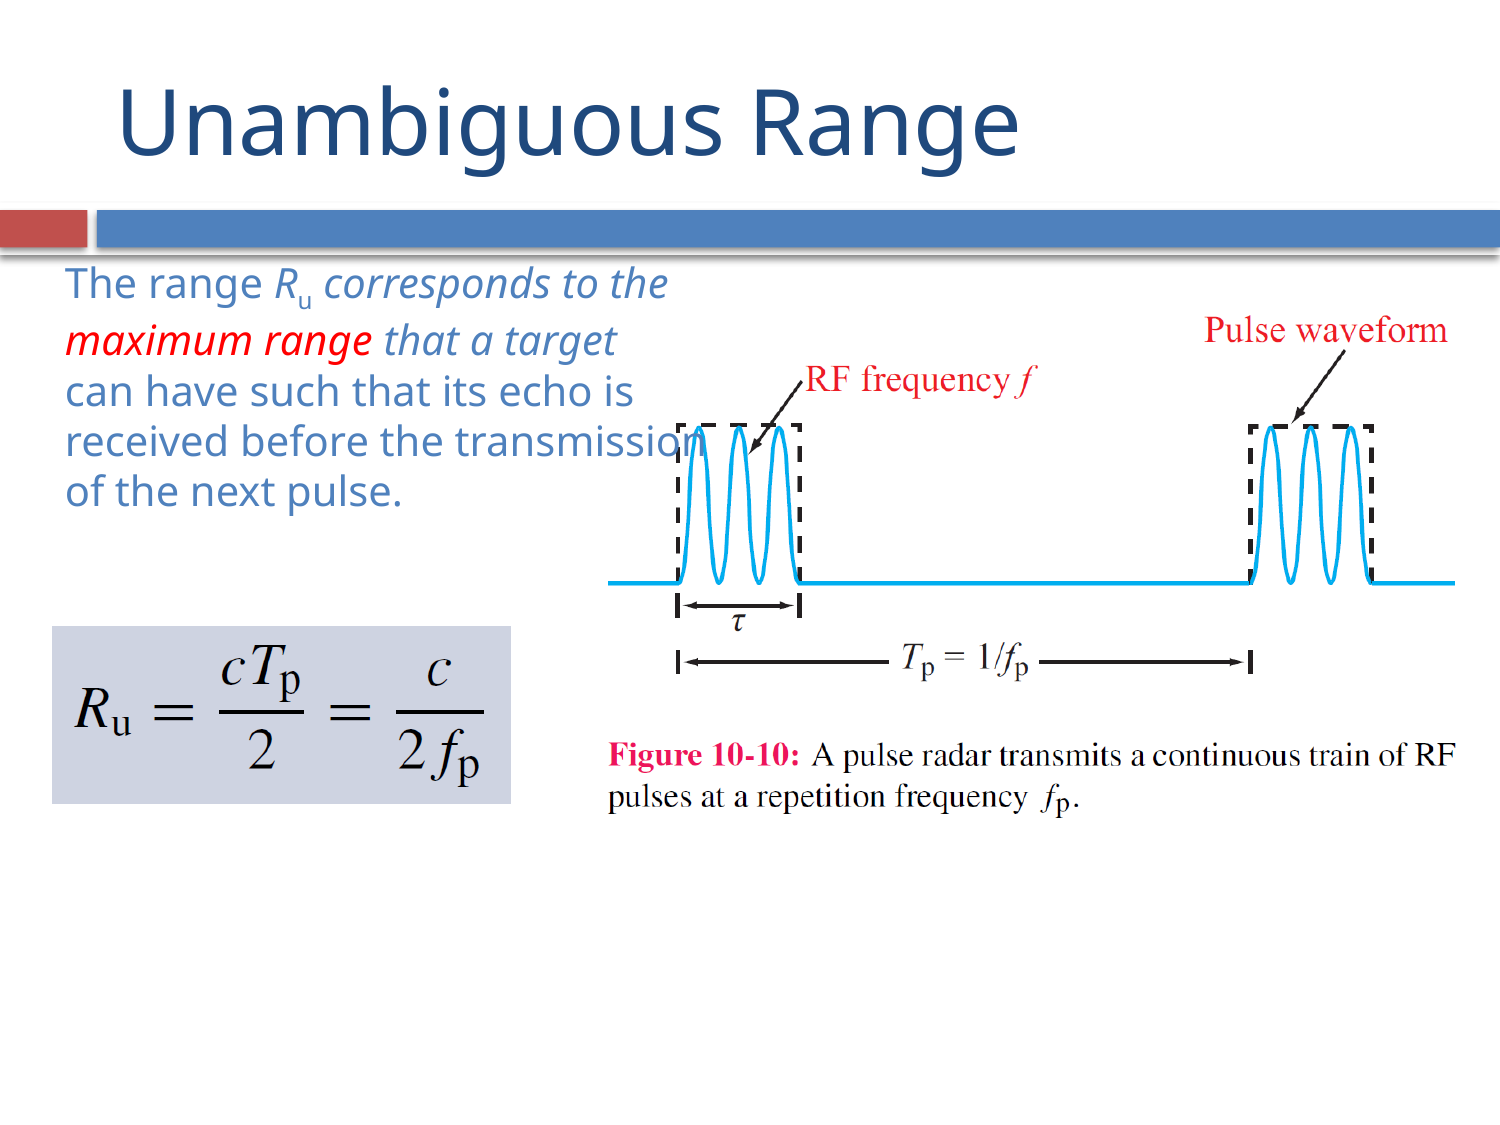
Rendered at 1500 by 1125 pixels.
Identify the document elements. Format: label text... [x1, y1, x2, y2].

title Unambiguous Range [100, 37, 1438, 200]
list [599, 310, 1461, 826]
picture [49, 624, 512, 805]
text_box The range Ru corresponds to the maximum range that a target can have such that its echo is received before the transmission of the next pulse. [49, 249, 738, 522]
